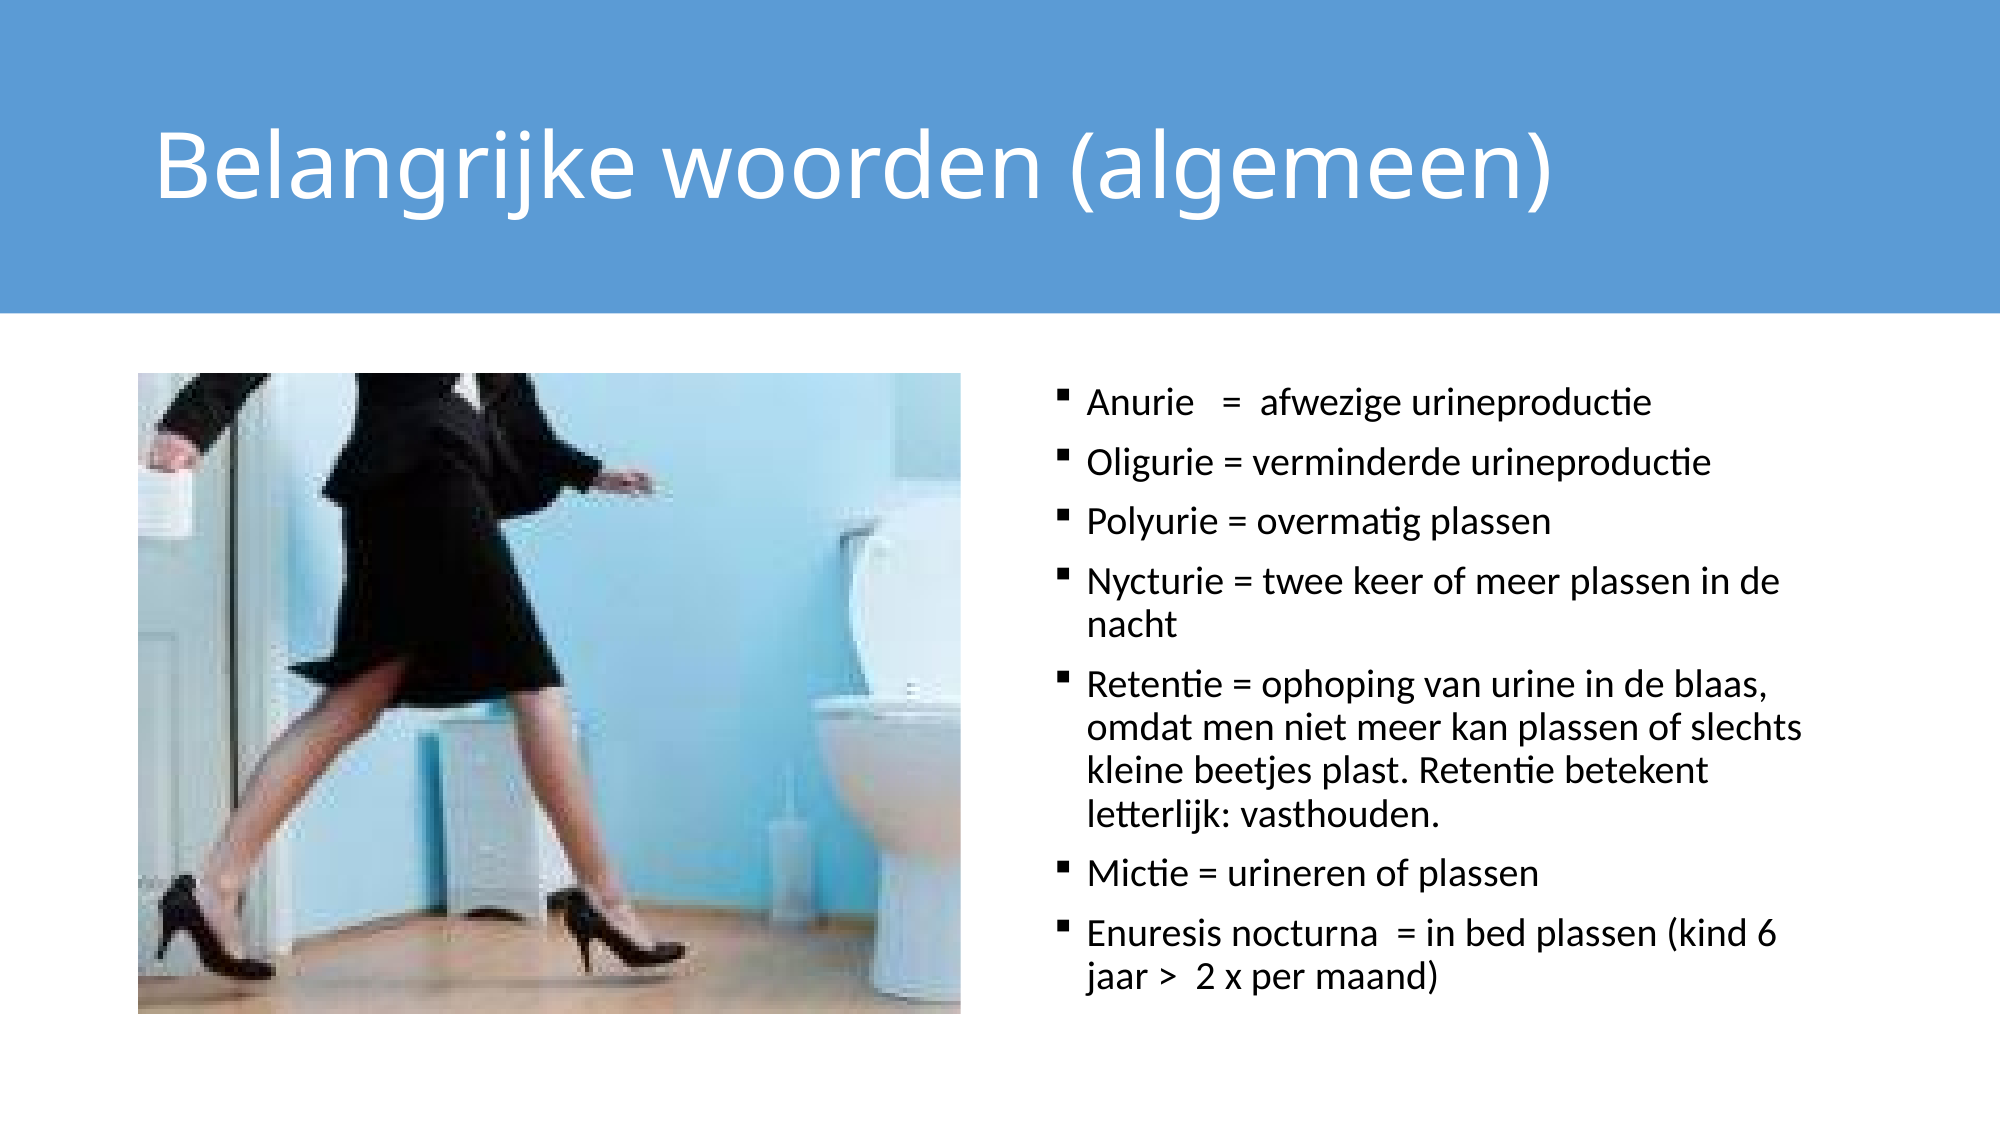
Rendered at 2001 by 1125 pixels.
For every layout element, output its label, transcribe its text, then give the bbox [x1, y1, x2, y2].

picture [137, 373, 961, 1014]
title Belangrijke woorden (algemeen) [137, 60, 1863, 278]
text_box [0, 0, 2000, 314]
list Anurie = afwezige urineproductie Oligurie = verminderde urineproductie Polyurie = overmatig plassen Nycturie = twee keer of meer plassen in de nacht Retentie = ophoping van urine in de blaas, omdat men niet meer kan plassen of slechts kleine beetjes plast. Retentie betekent letterlijk: vasthouden. Mictie = urineren of plassen Enuresis nocturna = in bed plassen (kind 6 jaar > 2 x per maand) [1039, 373, 1862, 1014]
